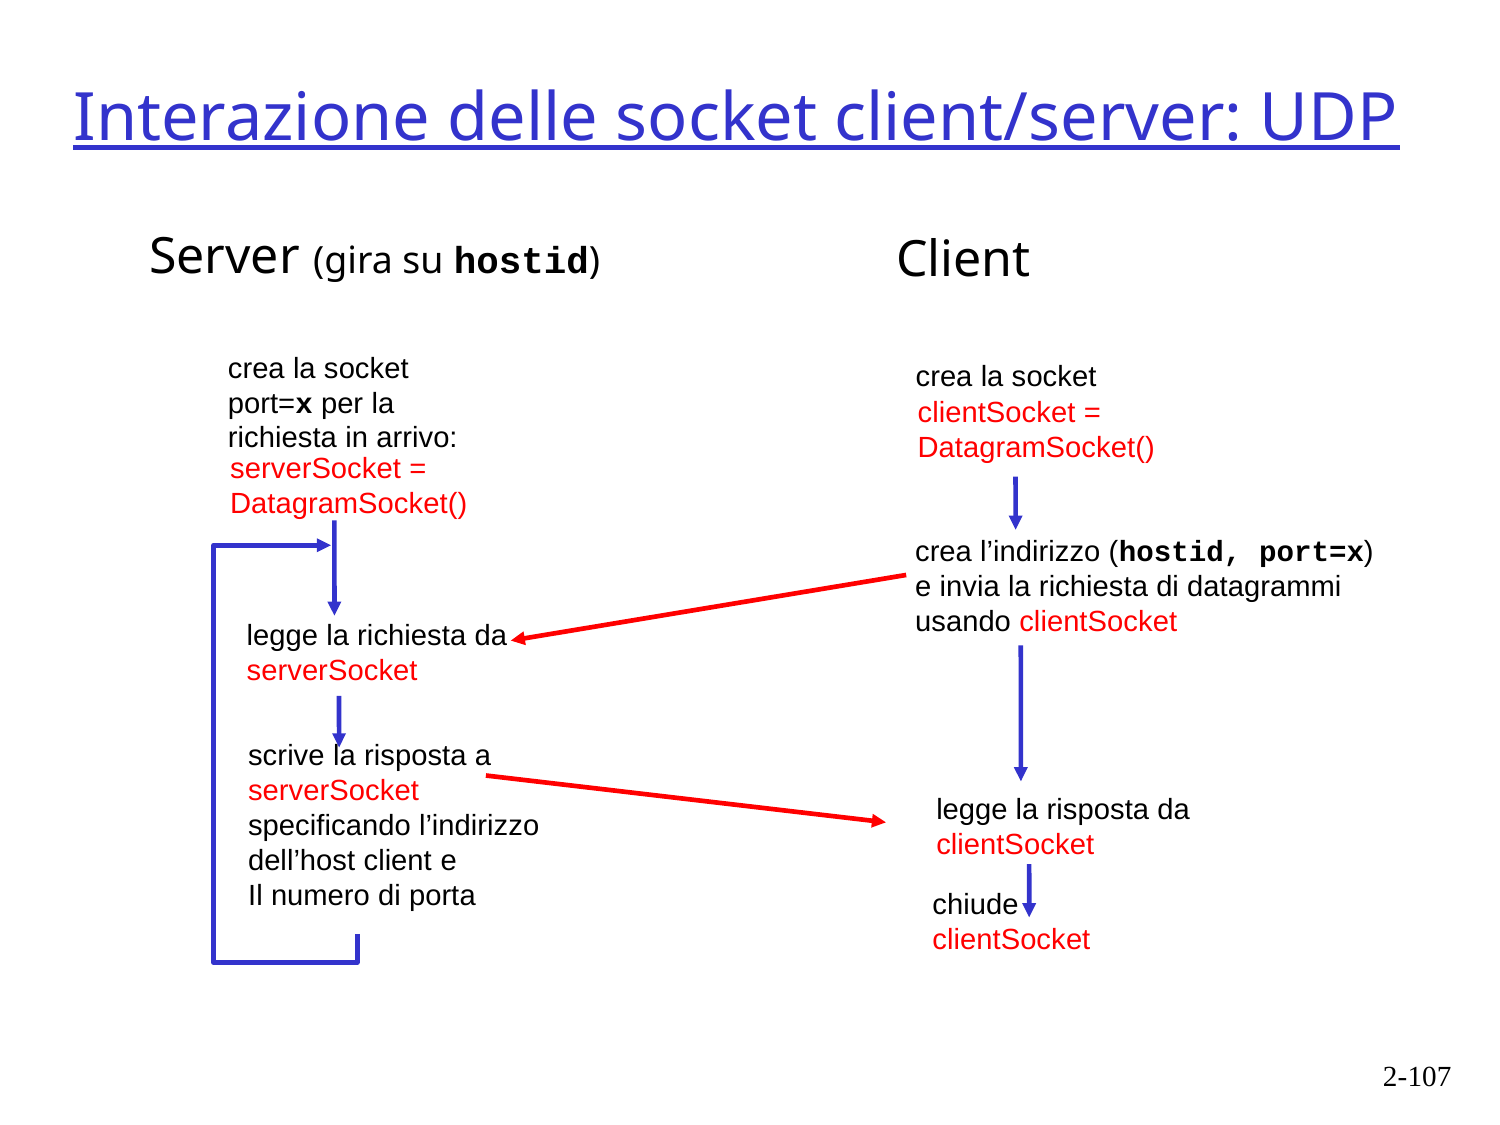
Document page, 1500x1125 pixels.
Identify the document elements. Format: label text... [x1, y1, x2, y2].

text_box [510, 218, 1388, 645]
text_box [213, 341, 522, 695]
title Interazione delle socket client/server: UDP [58, 37, 1467, 190]
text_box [213, 654, 1106, 963]
slide_number 2-107 [1362, 1049, 1467, 1125]
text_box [233, 695, 887, 919]
text_box Server (gira su hostid) [134, 215, 615, 291]
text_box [921, 654, 1205, 868]
